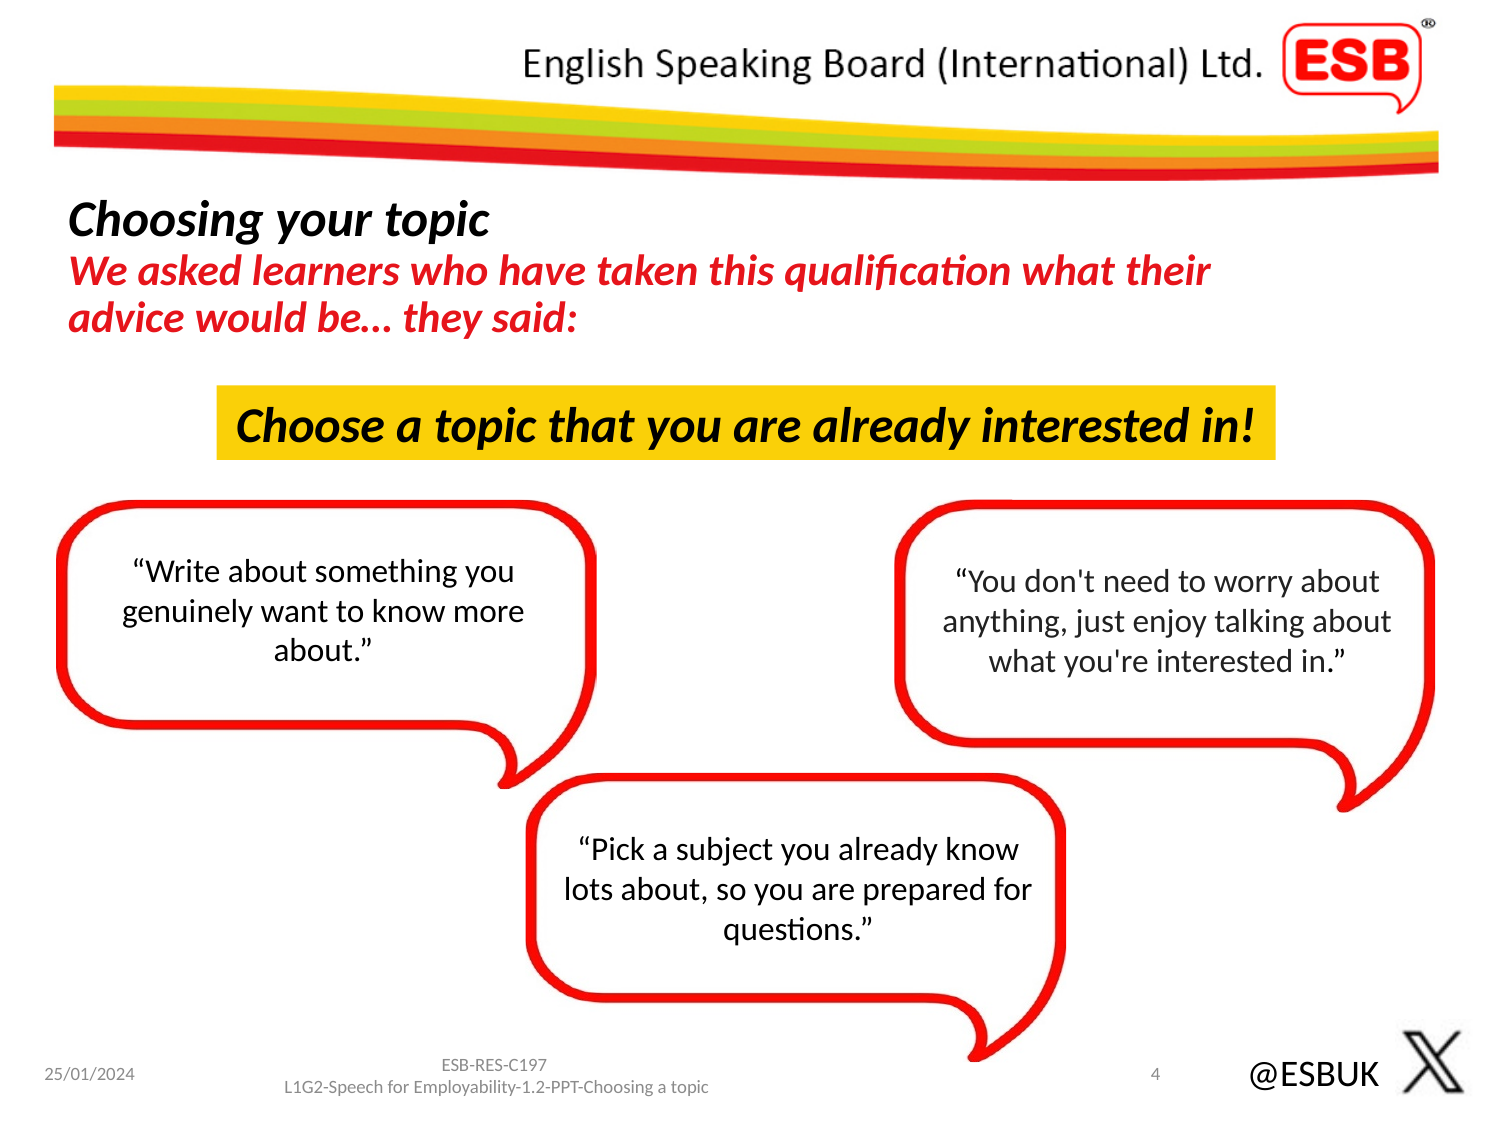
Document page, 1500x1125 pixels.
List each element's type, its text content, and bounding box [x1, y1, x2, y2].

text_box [894, 499, 1436, 813]
slide_number 4 [930, 1042, 1176, 1103]
picture [1395, 1019, 1476, 1106]
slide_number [29, 1042, 367, 1103]
title Choosing your topic We asked learners who have taken this qualification what their advice would be… they said: [53, 184, 1347, 350]
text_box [525, 772, 1067, 1063]
picture [0, 0, 1500, 189]
text_box Choose a topic that you are already interested in! [216, 385, 1276, 460]
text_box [55, 499, 597, 790]
footer ESB-RES-C197 L1G2-Speech for Employability-1.2-PPT-Choosing a topic [195, 1046, 798, 1103]
